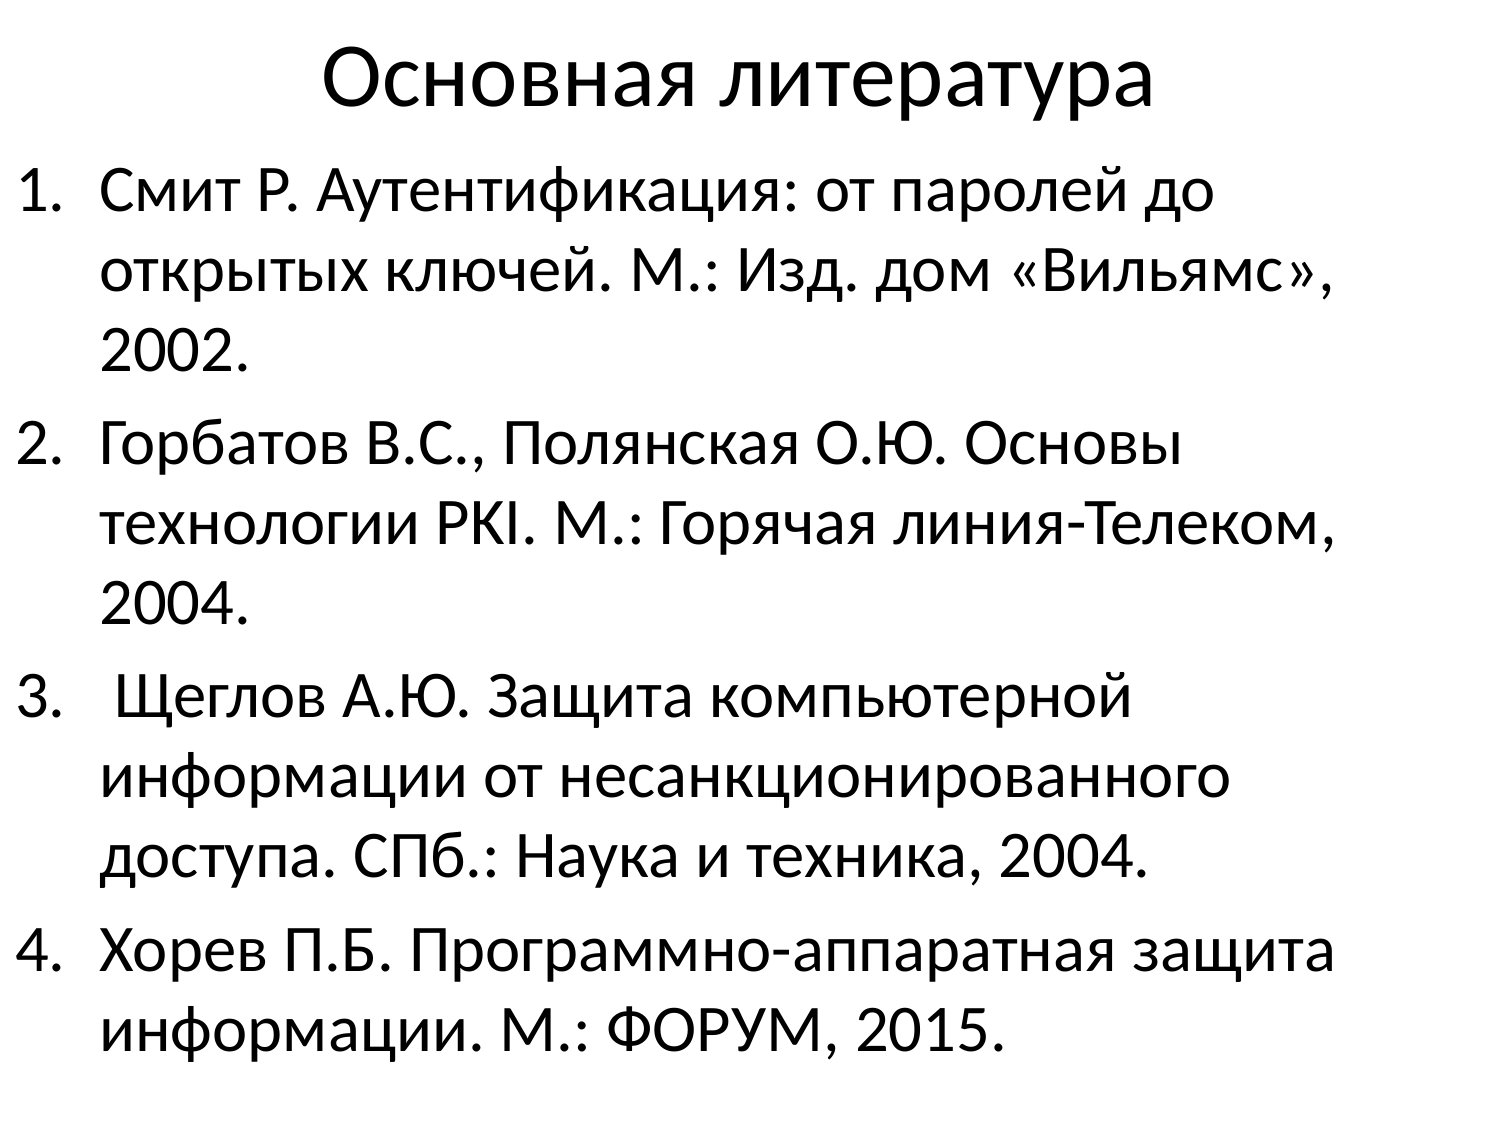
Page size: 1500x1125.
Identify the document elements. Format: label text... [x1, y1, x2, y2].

list Смит Р. Аутентификация: от паролей до открытых ключей. М.: Изд. дом «Вильямс», 2002. Горбатов В.С., Полянская О.Ю. Основы технологии PKI. М.: Горячая линия-Телеком, 2004. Щеглов А.Ю. Защита компьютерной информации от несанкционированного доступа. СПб.: Наука и техника, 2004. Хорев П.Б. Программно-аппаратная защита информации. М.: ФОРУМ, 2015. [0, 137, 1500, 1125]
title Основная литература [64, 1, 1415, 137]
